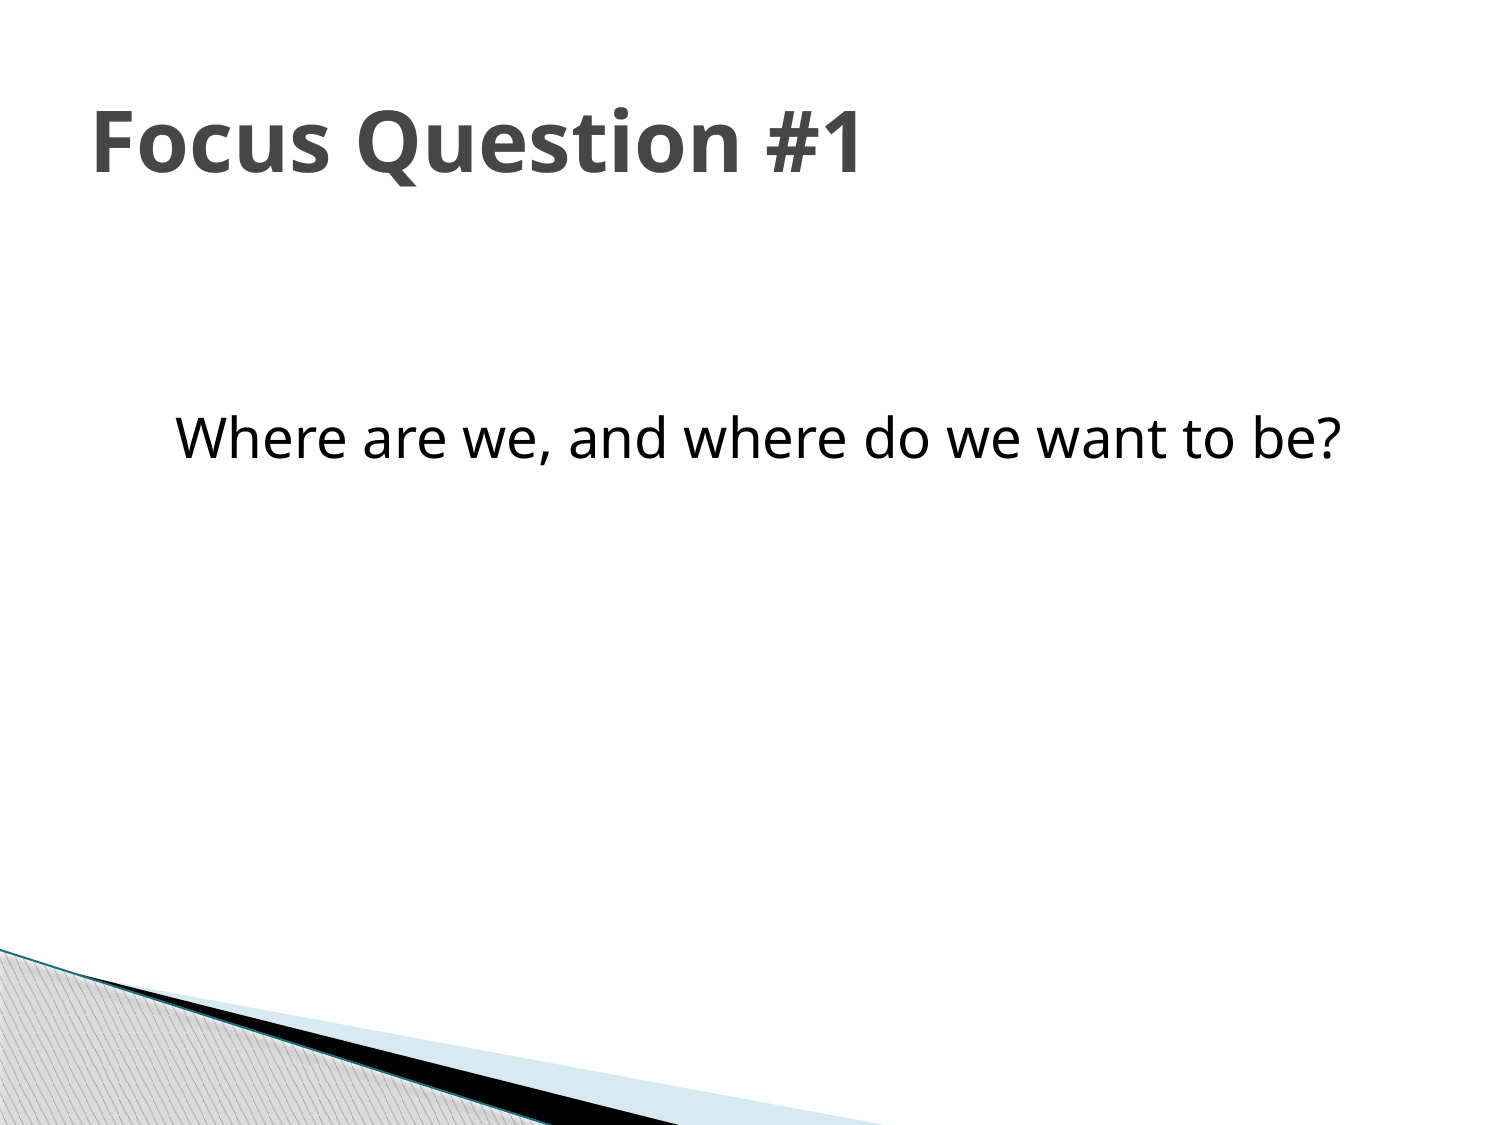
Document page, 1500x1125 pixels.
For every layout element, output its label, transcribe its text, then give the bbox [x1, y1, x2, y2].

list Where are we, and where do we want to be? [75, 243, 1425, 986]
title Focus Question #1 [75, 45, 1425, 233]
